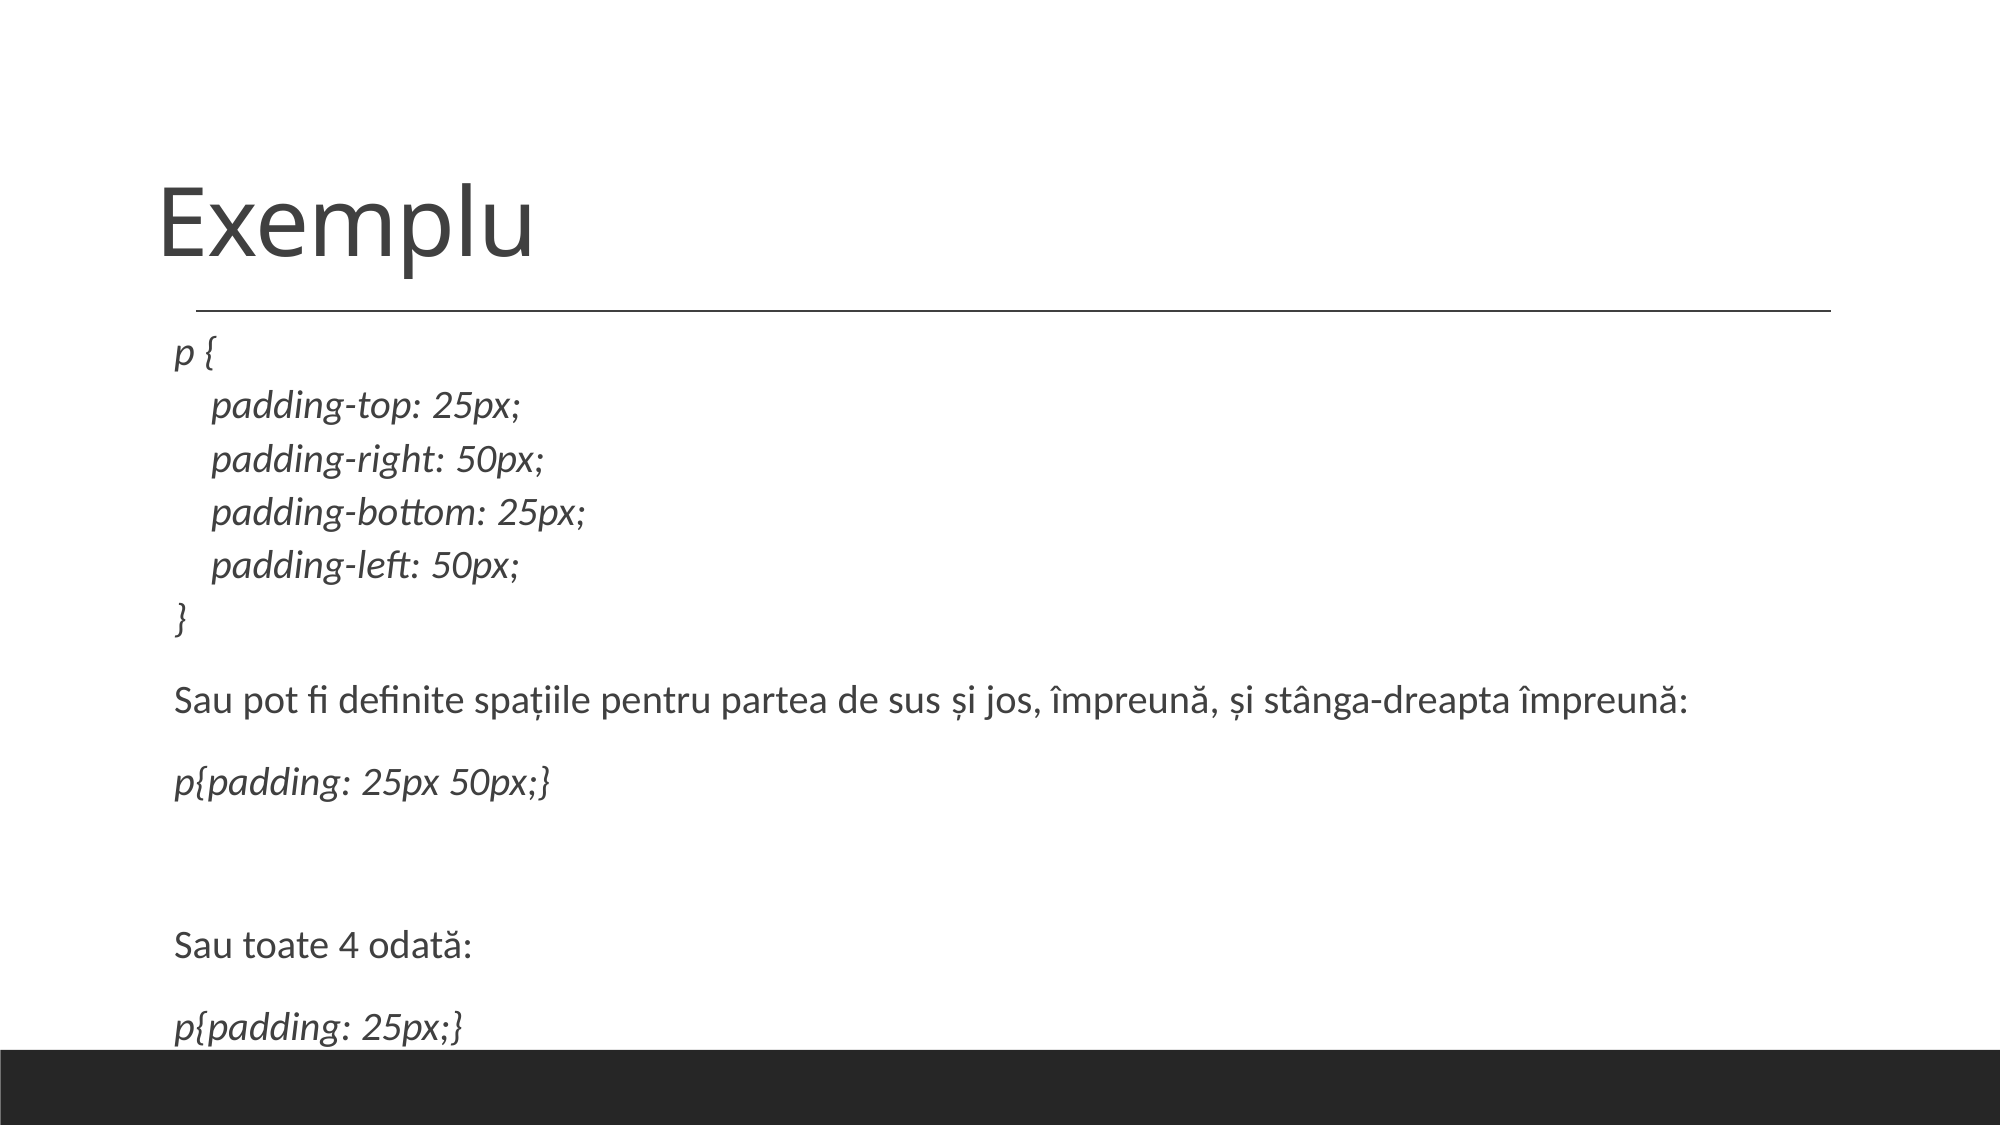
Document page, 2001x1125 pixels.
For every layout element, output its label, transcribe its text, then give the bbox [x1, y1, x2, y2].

list p { padding-top: 25px; padding-right: 50px; padding-bottom: 25px; padding-left: 50px; } Sau pot fi definite spaţiile pentru partea de sus şi jos, împreună, şi stânga-dreapta împreună: p{padding: 25px 50px;} Sau toate 4 odată: p{padding: 25px;} [174, 312, 1878, 1059]
title Exemplu [140, 47, 1830, 285]
